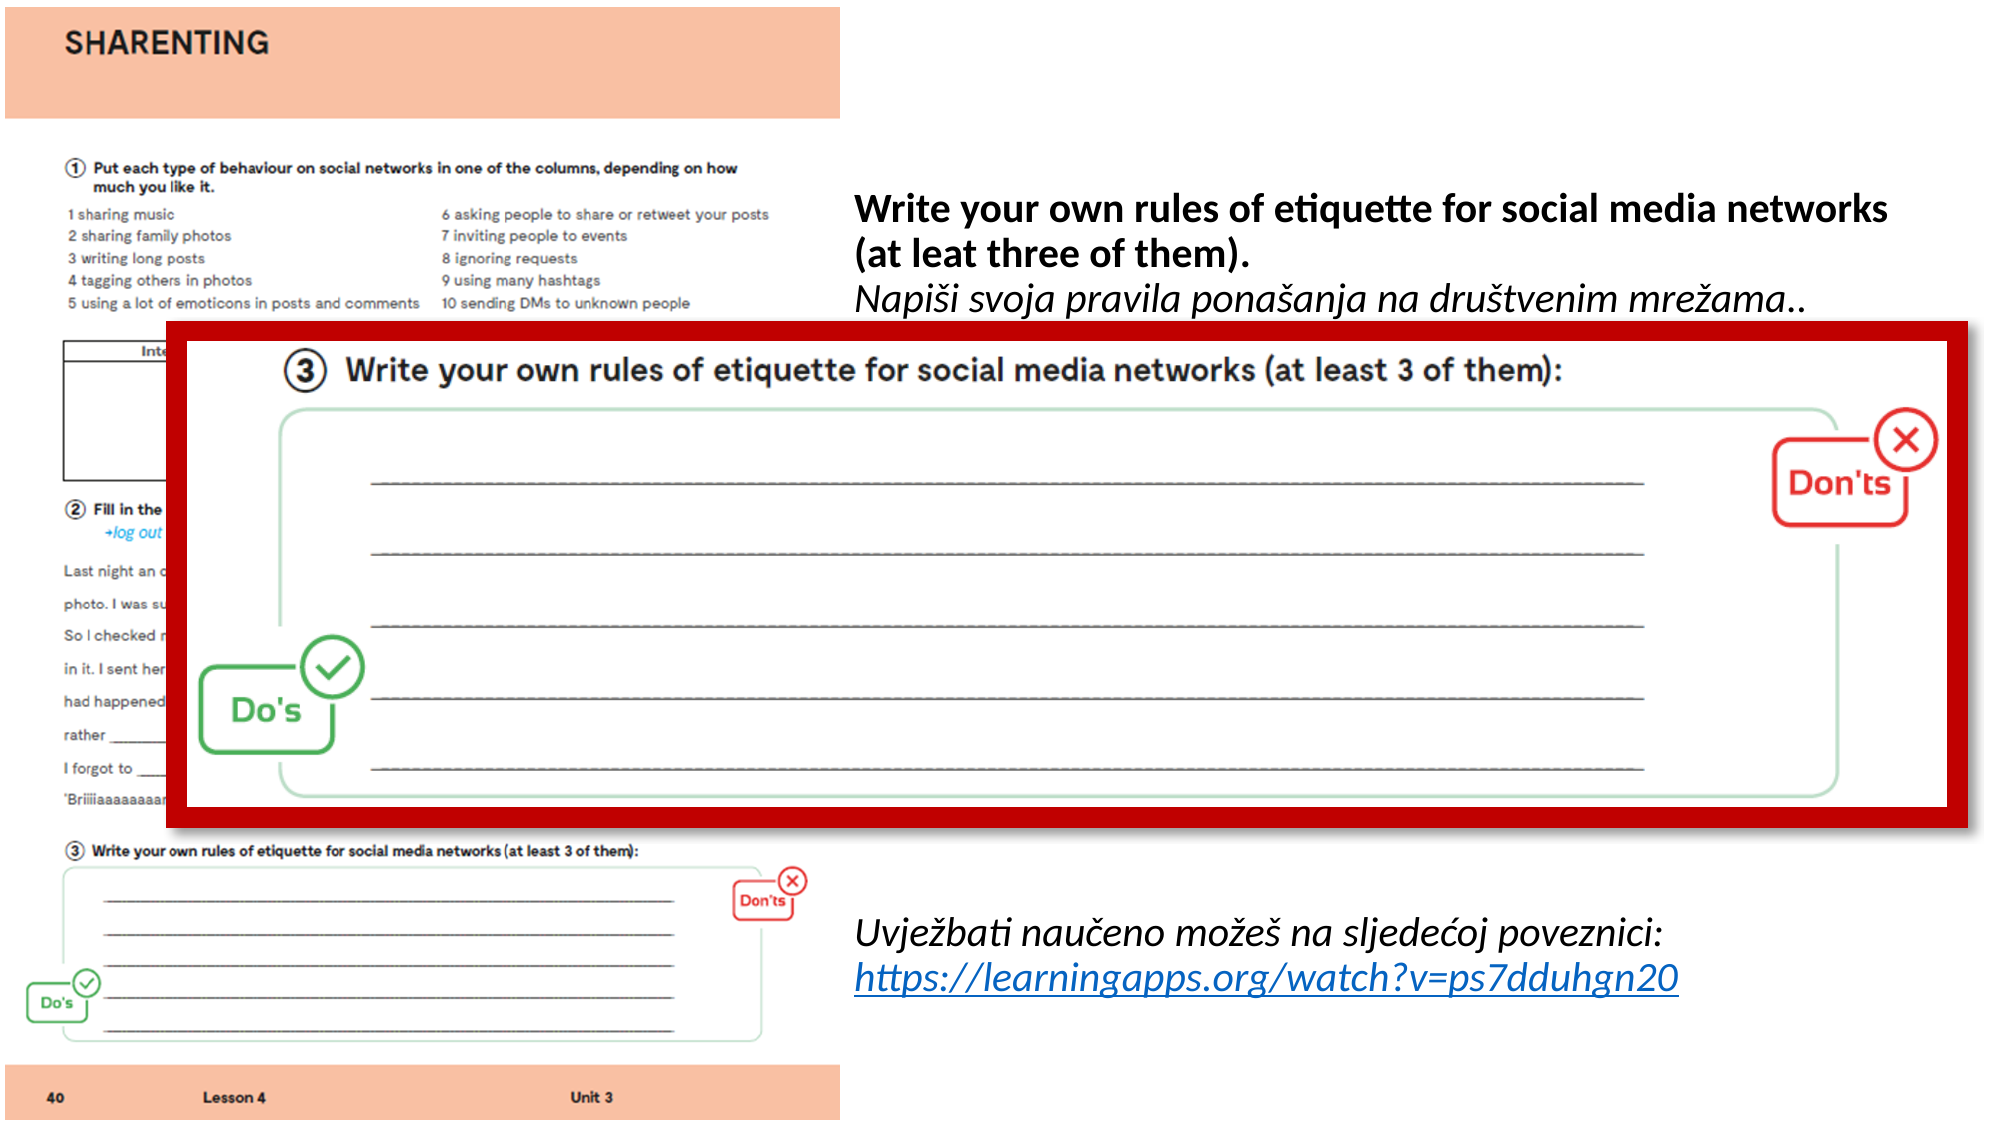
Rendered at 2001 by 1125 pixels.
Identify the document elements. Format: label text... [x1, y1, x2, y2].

picture [4, 7, 1948, 1120]
text_box Write your own rules of etiquette for social media networks (at leat three of them). Napiši svoja pravila ponašanja na društvenim mrežama.. [840, 178, 1947, 341]
text_box Uvježbati naučeno možeš na sljedećoj poveznici: https://learningapps.org/watch?v=ps7dduhgn20 [839, 903, 1980, 1125]
